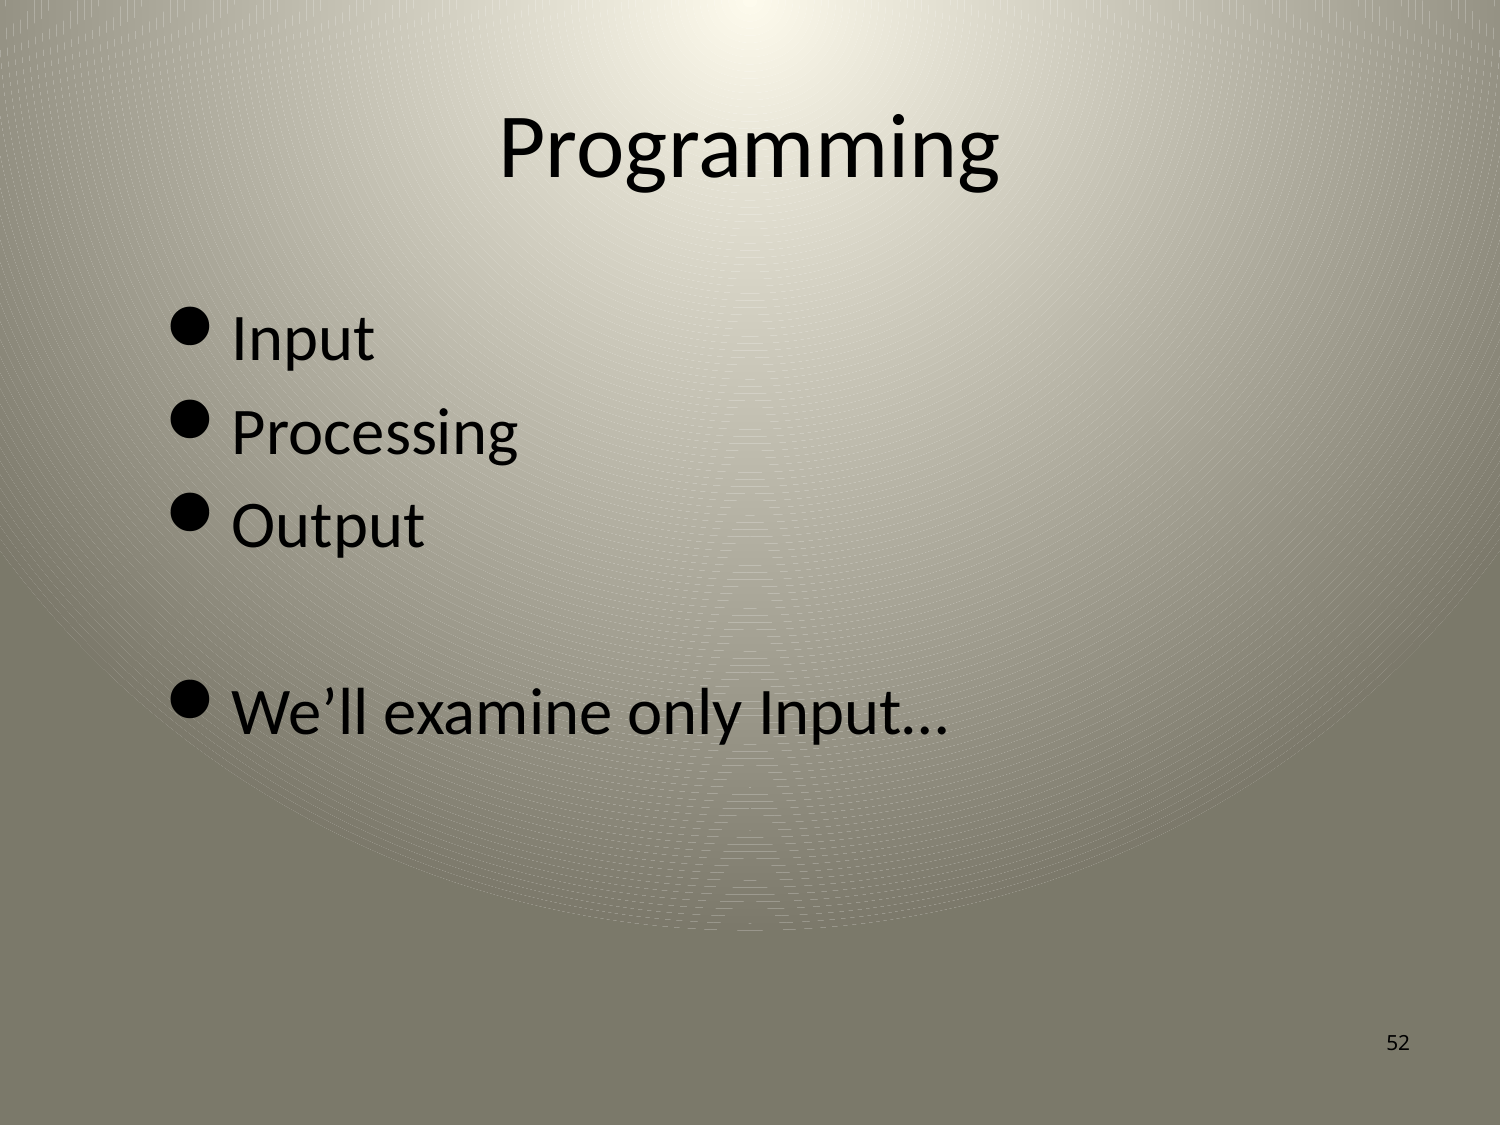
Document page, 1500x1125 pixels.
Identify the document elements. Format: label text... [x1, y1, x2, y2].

slide_number 52 [1074, 1021, 1425, 1067]
title Programming [150, 37, 1350, 245]
list Input Processing Output We’ll examine only Input… [150, 286, 1350, 993]
